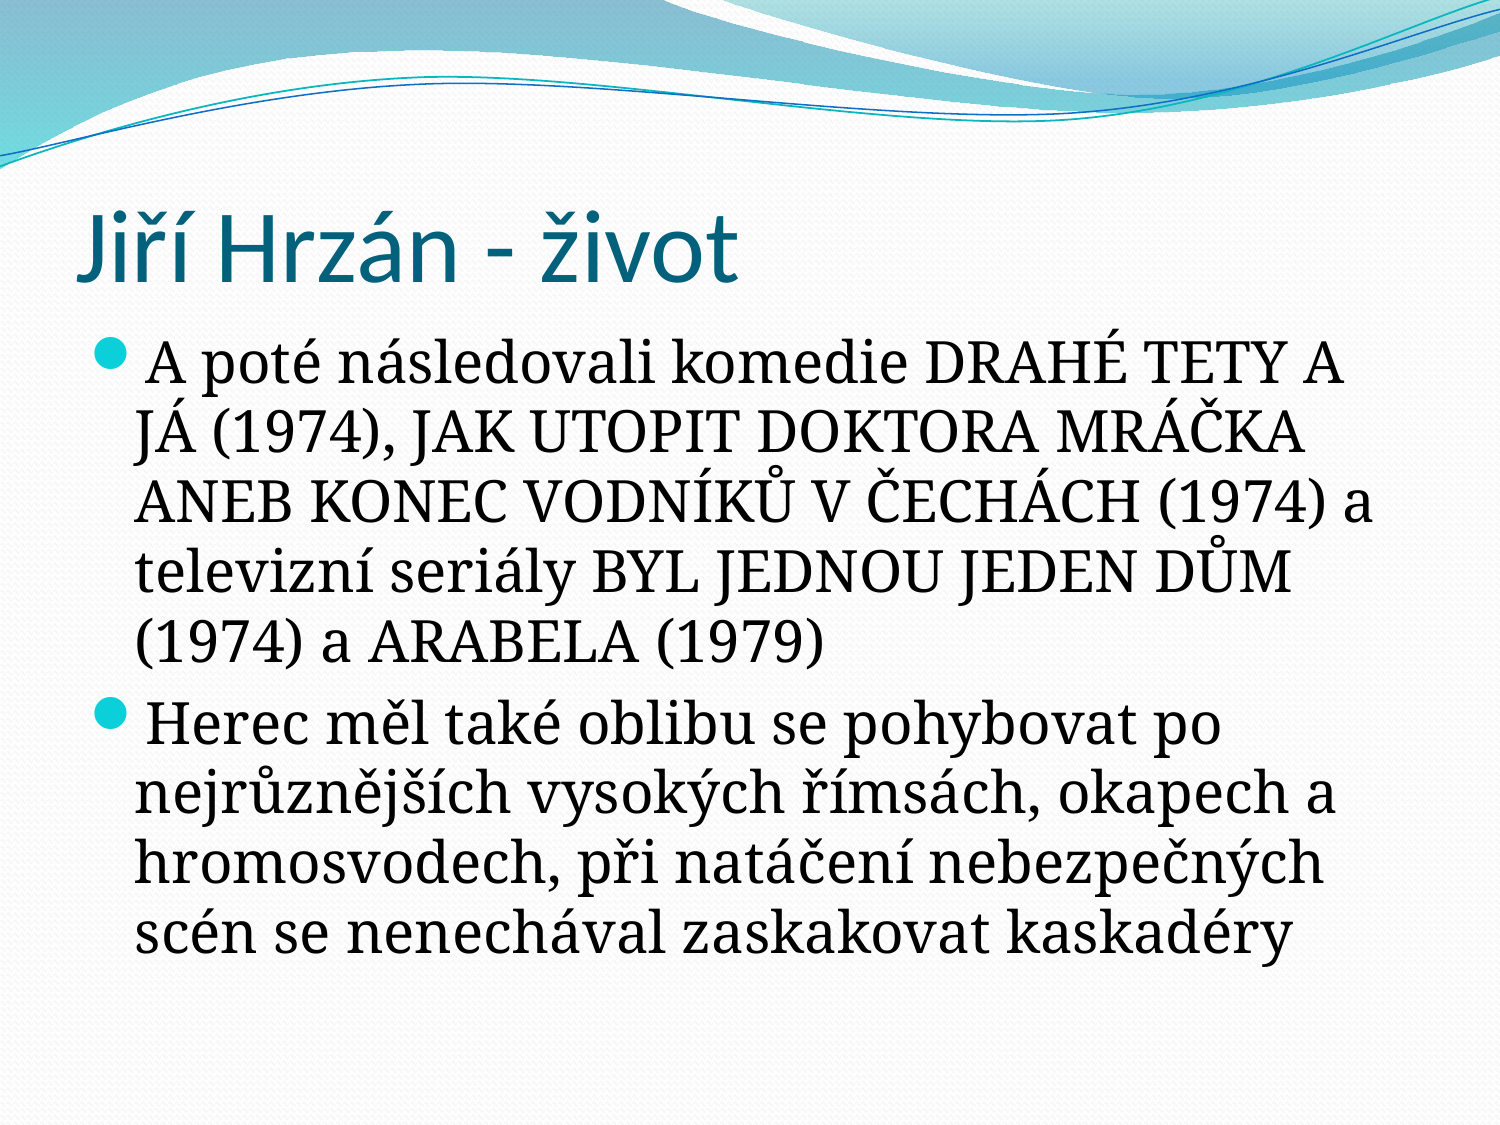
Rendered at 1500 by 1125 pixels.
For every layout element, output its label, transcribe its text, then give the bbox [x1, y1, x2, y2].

list A poté následovali komedie DRAHÉ TETY A JÁ (1974), JAK UTOPIT DOKTORA MRÁČKA ANEB KONEC VODNÍKŮ V ČECHÁCH (1974) a televizní seriály BYL JEDNOU JEDEN DŮM (1974) a ARABELA (1979) Herec měl také oblibu se pohybovat po nejrůznějších vysokých římsách, okapech a hromosvodech, při natáčení nebezpečných scén se nenechával zaskakovat kaskadéry [75, 317, 1425, 1038]
title Jiří Hrzán - život [75, 115, 1425, 303]
